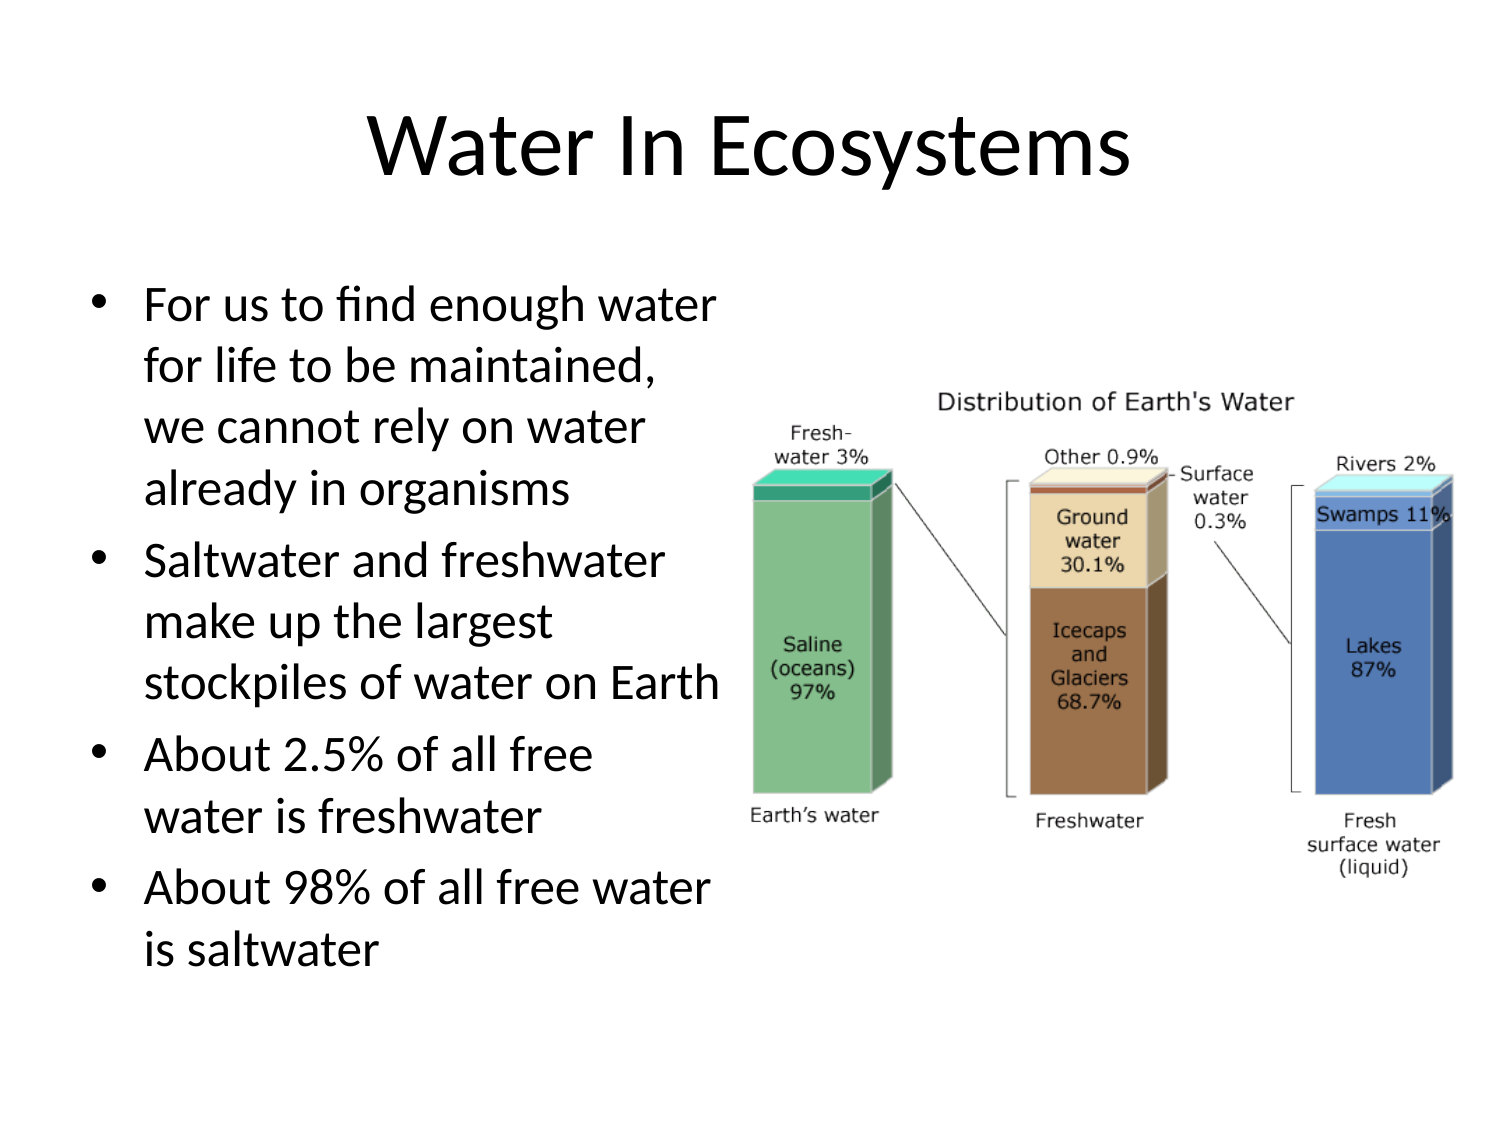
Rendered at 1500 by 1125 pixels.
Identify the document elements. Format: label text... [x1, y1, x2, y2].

list For us to find enough water for life to be maintained, we cannot rely on water already in organisms Saltwater and freshwater make up the largest stockpiles of water on Earth About 2.5% of all free water is freshwater About 98% of all free water is saltwater [75, 262, 738, 1005]
title Water In Ecosystems [75, 45, 1425, 233]
picture [749, 387, 1474, 888]
